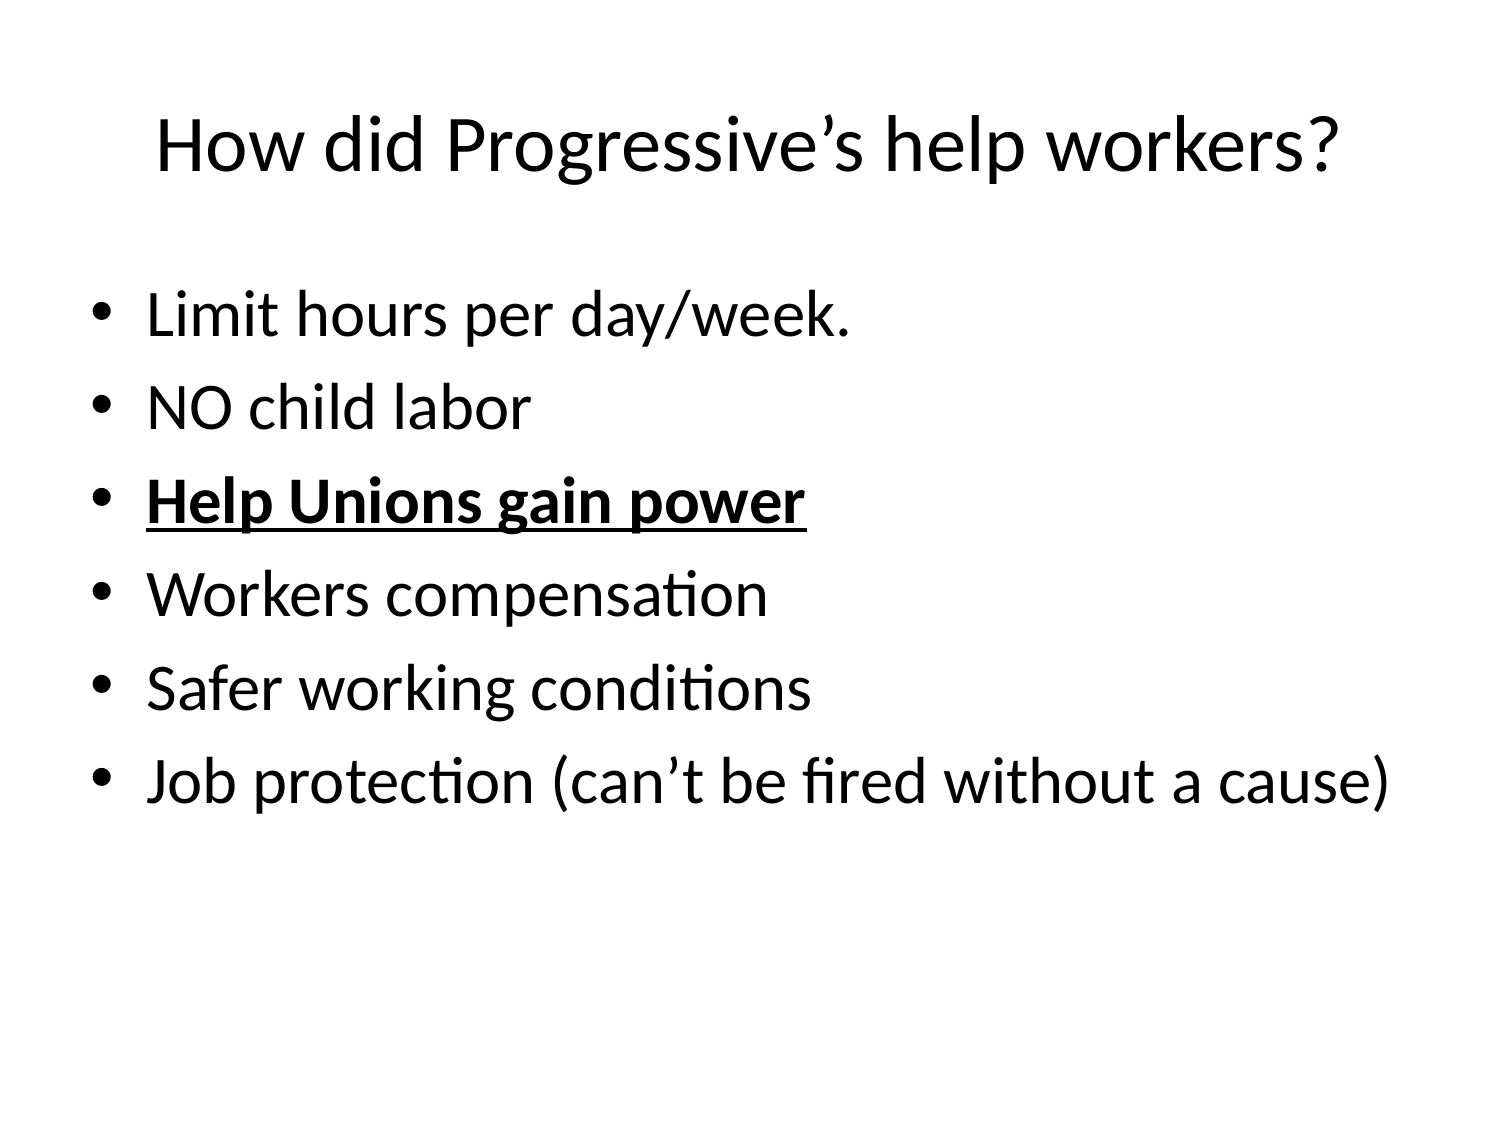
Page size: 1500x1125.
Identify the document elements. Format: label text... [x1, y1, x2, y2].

list Limit hours per day/week. NO child labor Help Unions gain power Workers compensation Safer working conditions Job protection (can’t be fired without a cause) [75, 262, 1425, 1005]
title How did Progressive’s help workers? [75, 45, 1425, 233]
